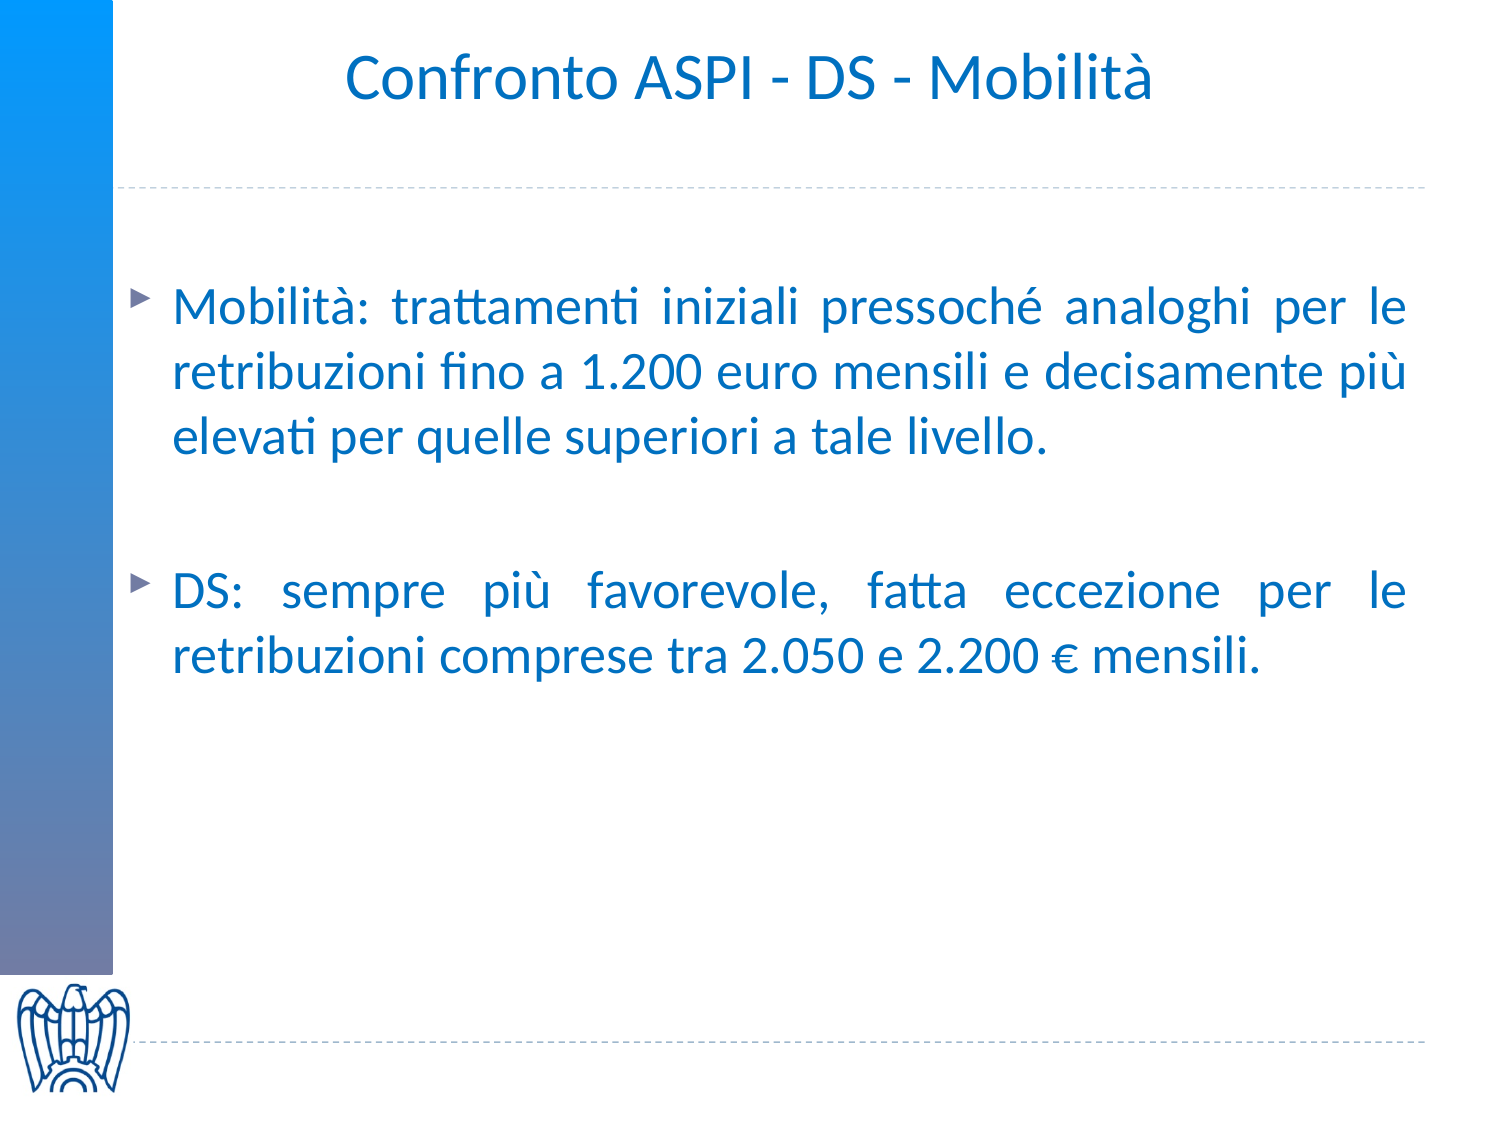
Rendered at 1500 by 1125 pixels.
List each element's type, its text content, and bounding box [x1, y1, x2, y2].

list Mobilità: trattamenti iniziali pressoché analoghi per le retribuzioni fino a 1.200 euro mensili e decisamente più elevati per quelle superiori a tale livello. DS: sempre più favorevole, fatta eccezione per le retribuzioni comprese tra 2.050 e 2.200 € mensili. [113, 262, 1425, 1005]
picture [0, 974, 134, 1113]
text_box [0, 0, 113, 974]
title Confronto ASPI - DS - Mobilità [113, 24, 1425, 188]
